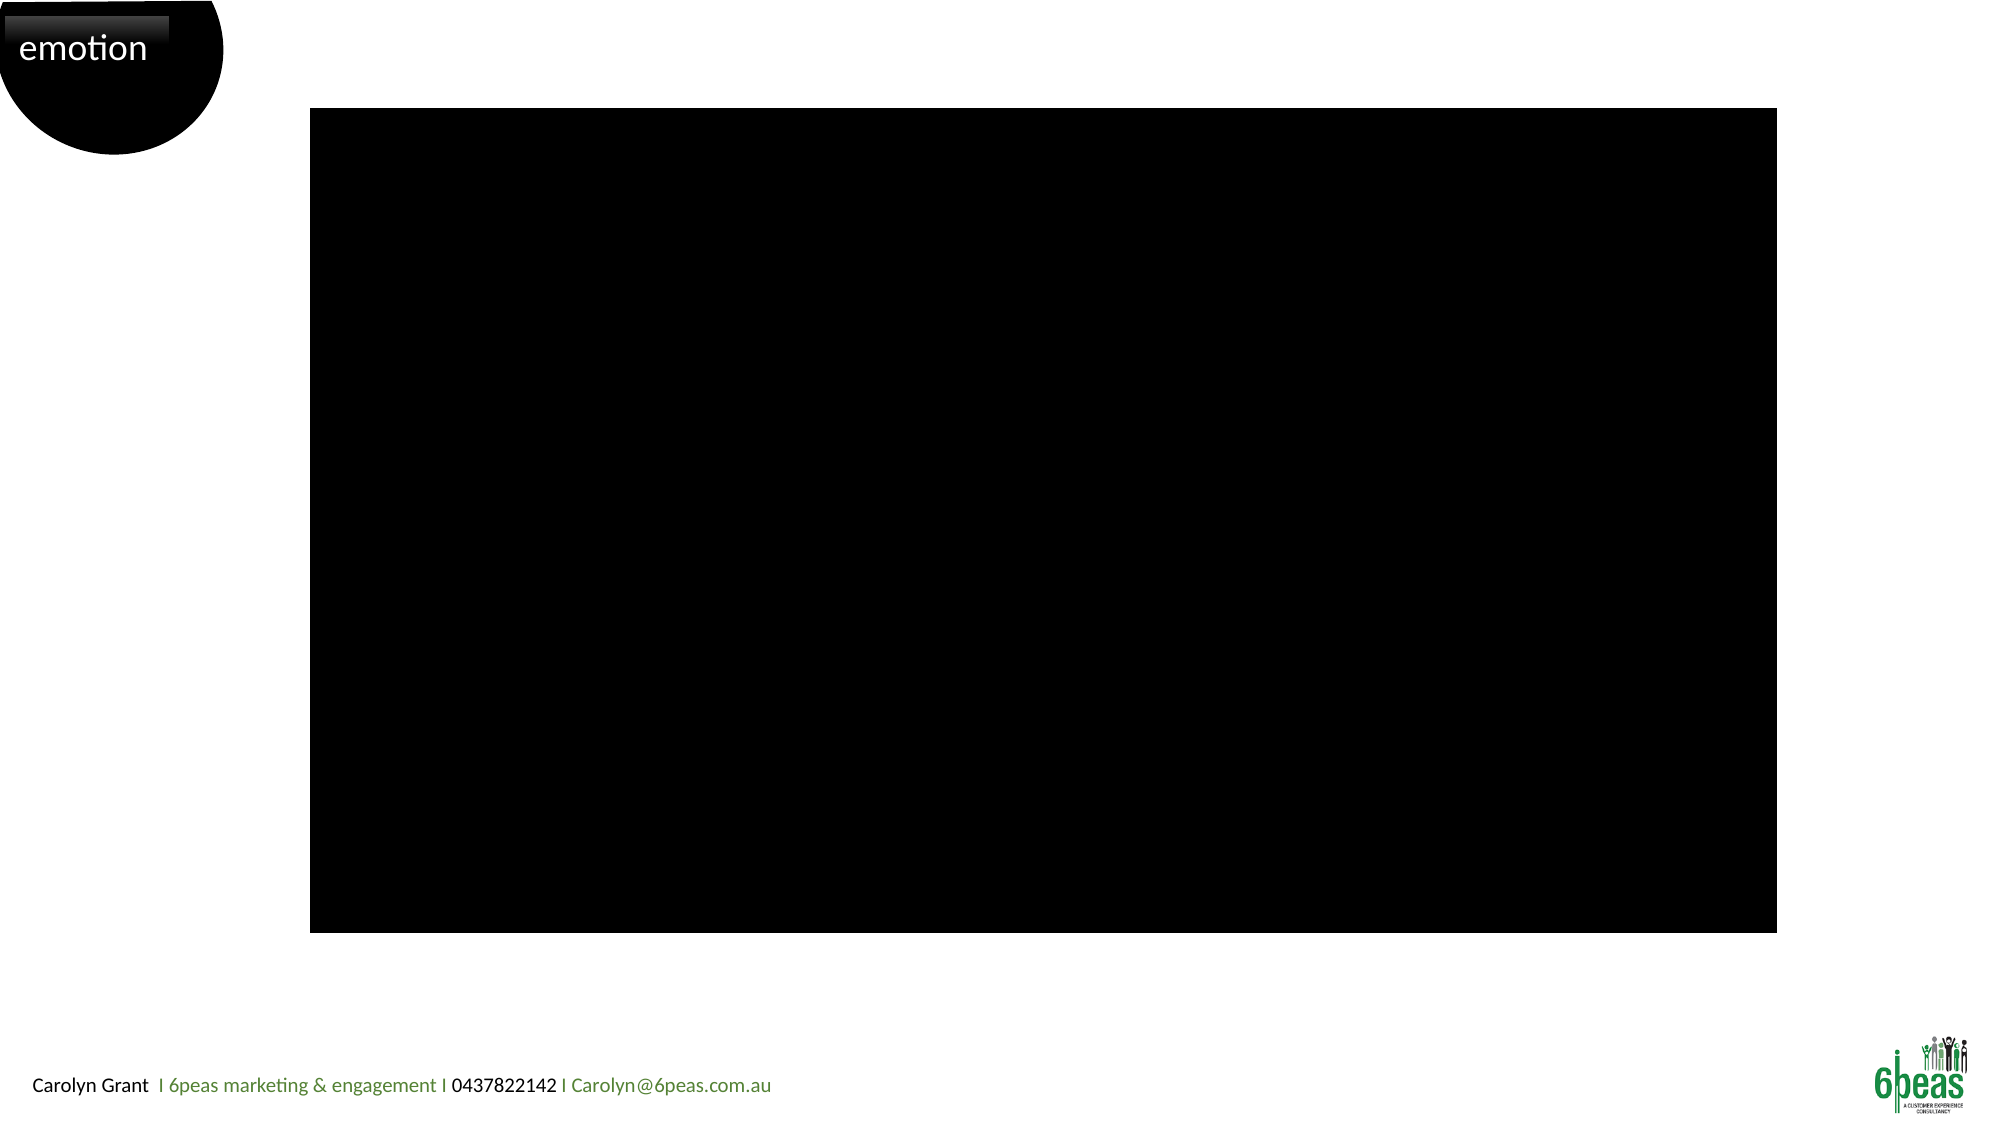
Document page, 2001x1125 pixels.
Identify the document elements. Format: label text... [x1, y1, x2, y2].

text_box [309, 107, 1778, 934]
text_box emotion [4, 15, 170, 75]
text_box [0, 0, 224, 155]
text_box Carolyn Grant I 6peas marketing & engagement I 0437822142 I Carolyn@6peas.com.au [18, 1064, 825, 1105]
picture [1875, 1036, 1967, 1116]
